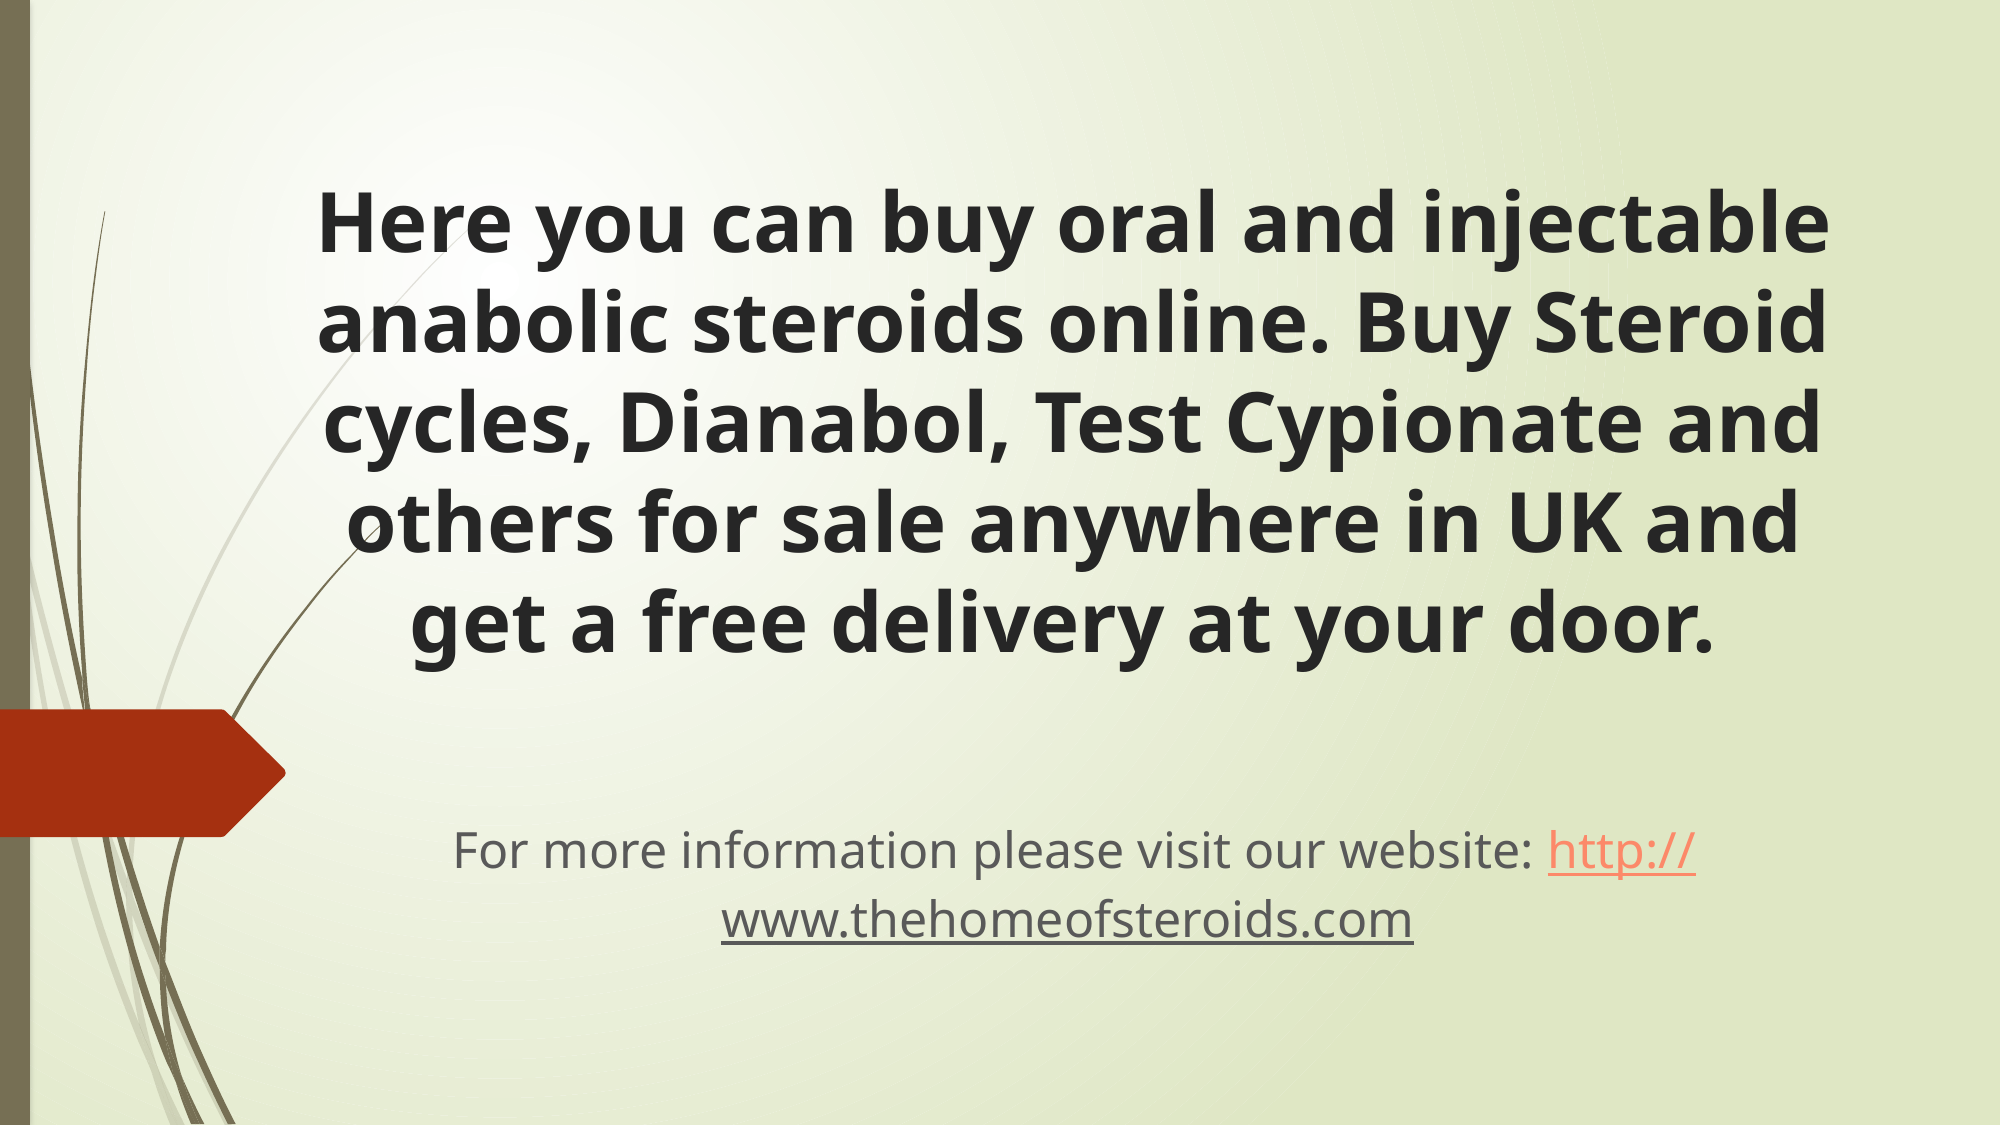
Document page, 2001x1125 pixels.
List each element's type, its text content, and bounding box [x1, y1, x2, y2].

subtitle For more information please visit our website: http://www.thehomeofsteroids.com [343, 811, 1806, 997]
title Here you can buy oral and injectable anabolic steroids online. Buy Steroid cycles, Dianabol, Test Cypionate and others for sale anywhere in UK and get a free delivery at your door. [261, 305, 1888, 677]
